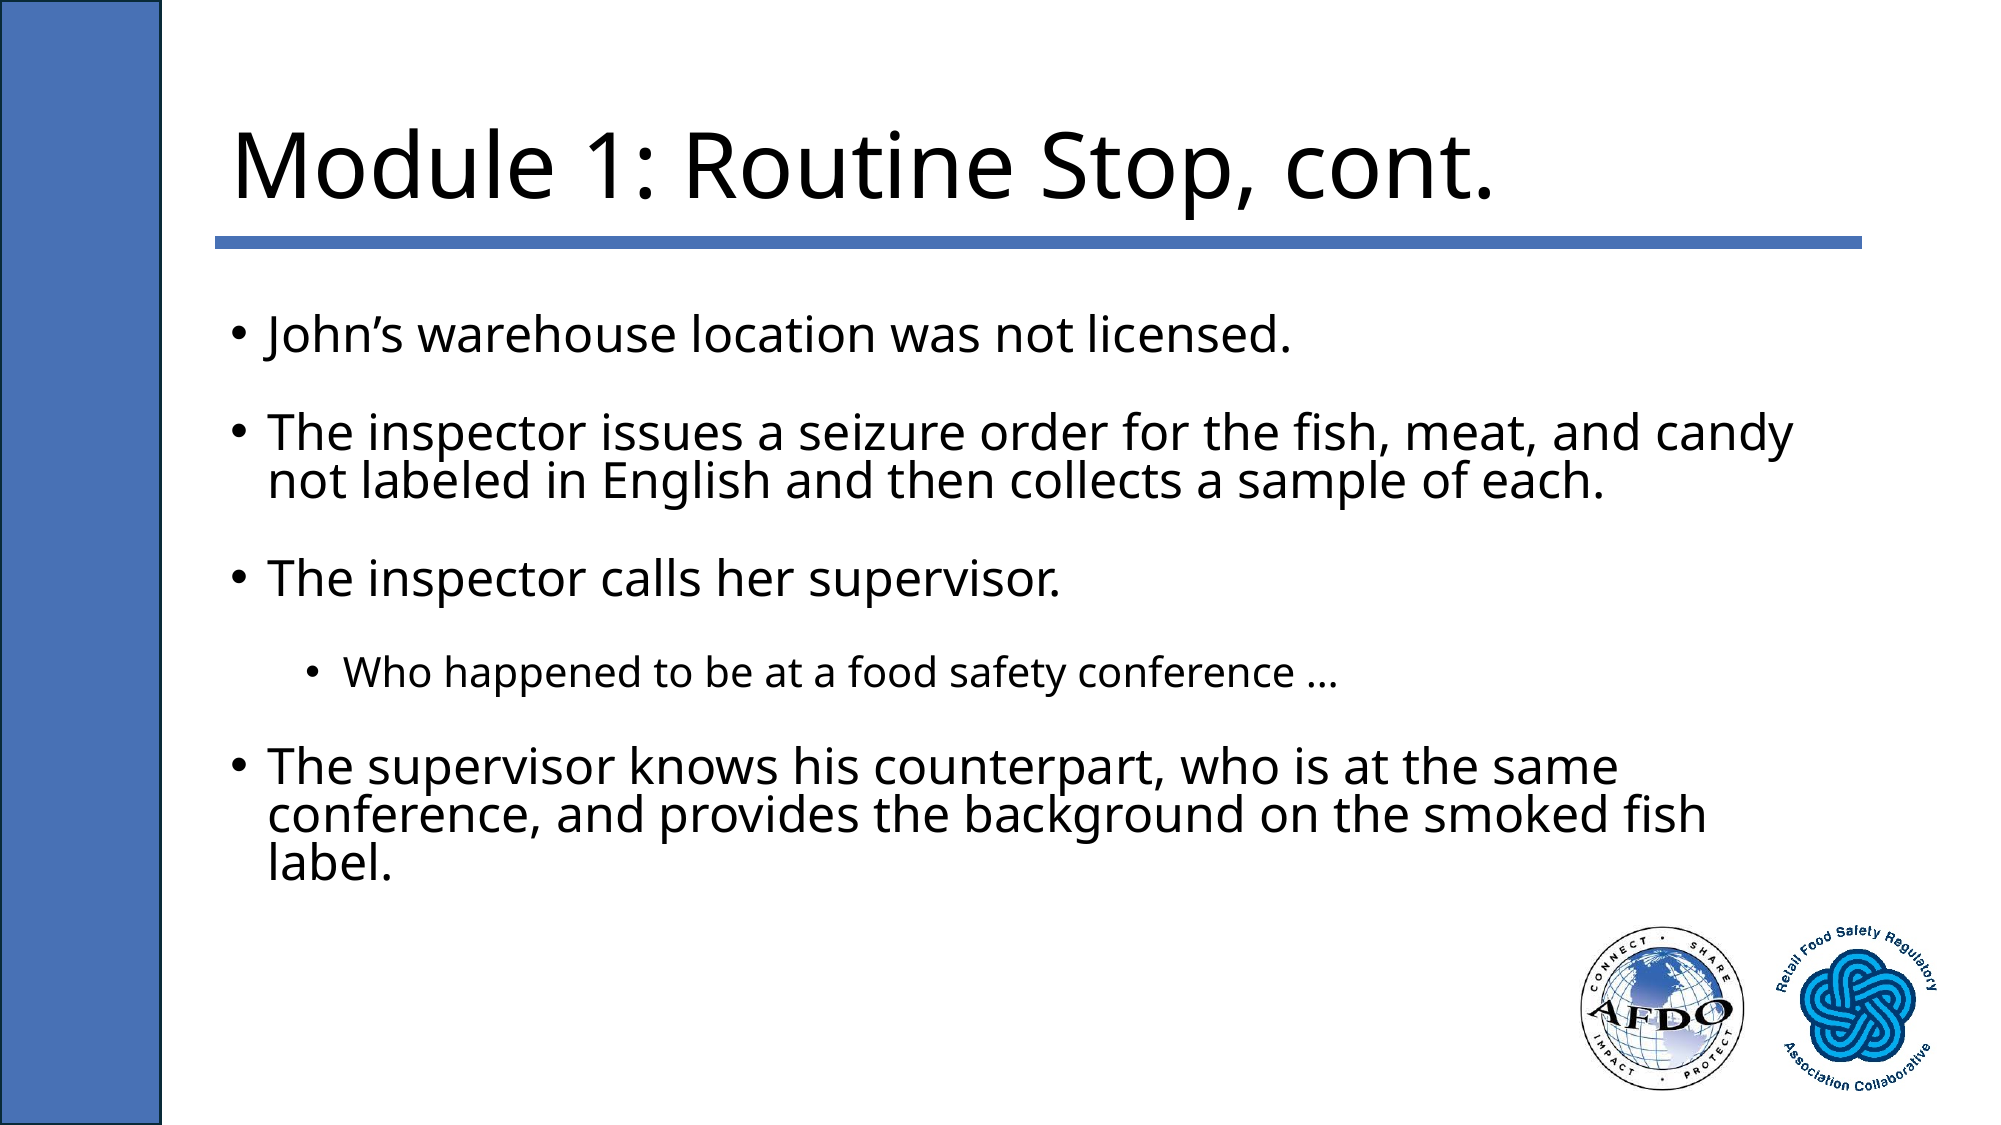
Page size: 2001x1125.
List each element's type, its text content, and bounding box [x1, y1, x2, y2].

picture [1776, 925, 1937, 1091]
picture [1579, 925, 1745, 1091]
list John’s warehouse location was not licensed. The inspector issues a seizure order for the fish, meat, and candy not labeled in English and then collects a sample of each. The inspector calls her supervisor. Who happened to be at a food safety conference … The supervisor knows his counterpart, who is at the same conference, and provides the background on the smoked fish label. [215, 306, 1863, 857]
title Module 1: Routine Stop, cont. [215, 110, 1863, 227]
